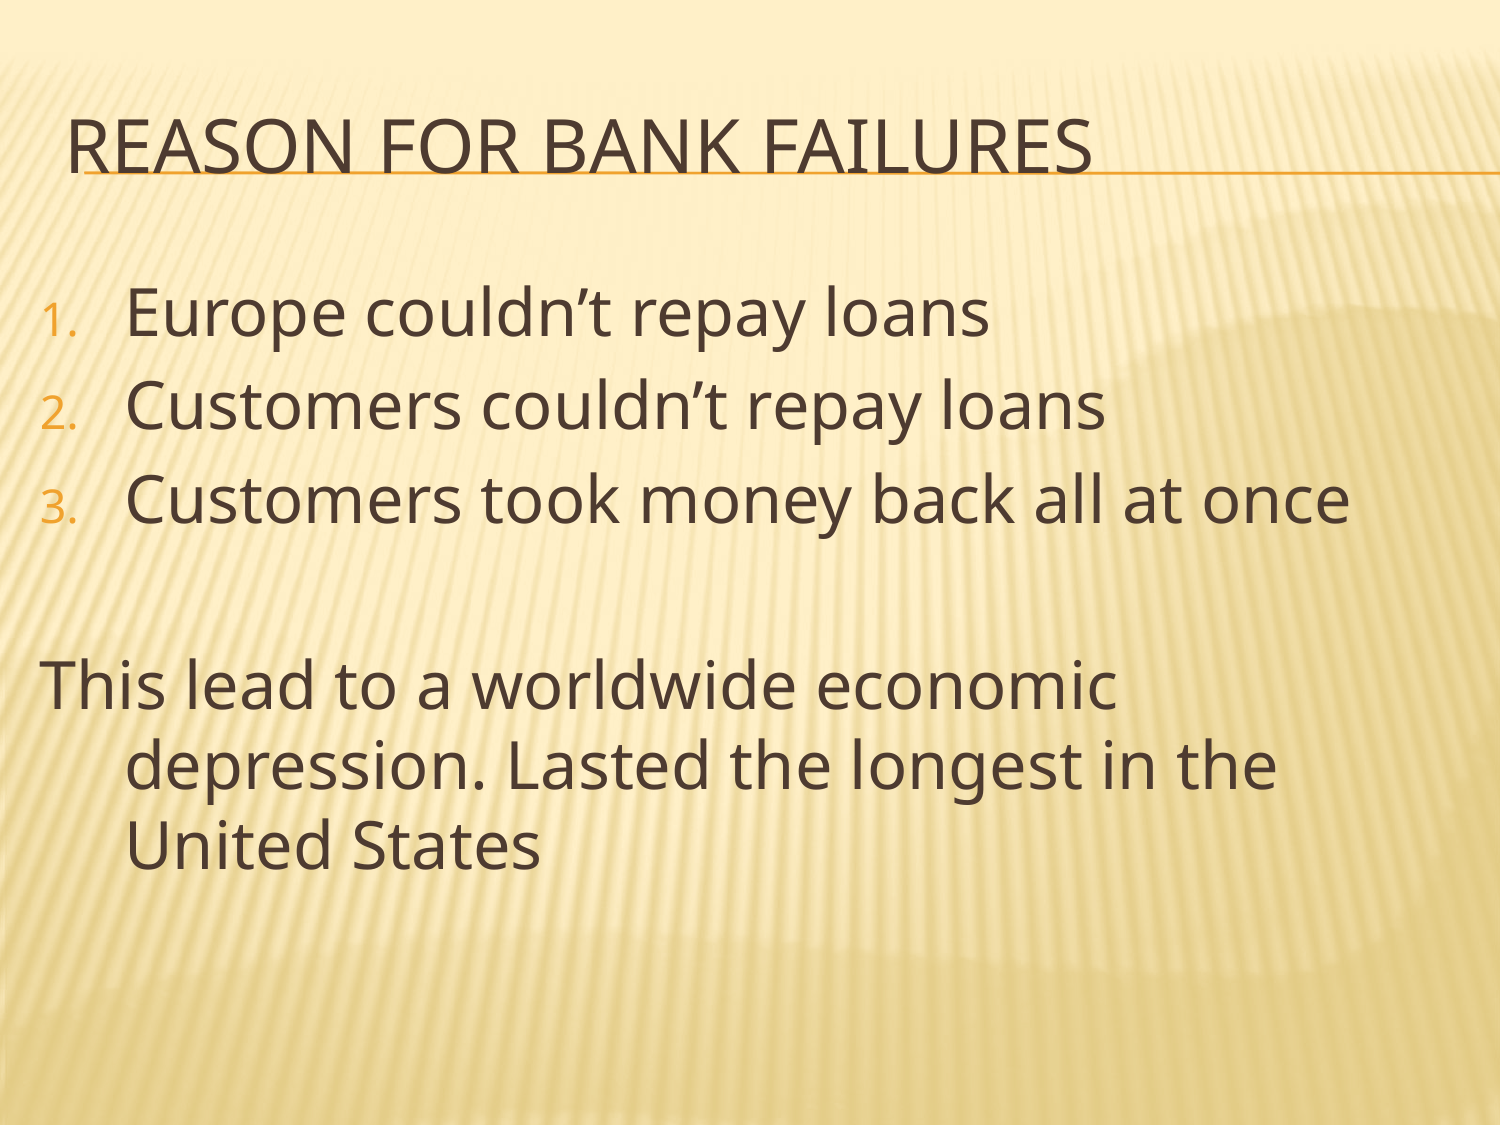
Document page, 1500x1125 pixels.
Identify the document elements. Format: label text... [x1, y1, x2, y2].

list Europe couldn’t repay loans Customers couldn’t repay loans Customers took money back all at once This lead to a worldwide economic depression. Lasted the longest in the United States [24, 262, 1463, 1005]
title Reason for Bank Failures [50, 75, 1475, 213]
